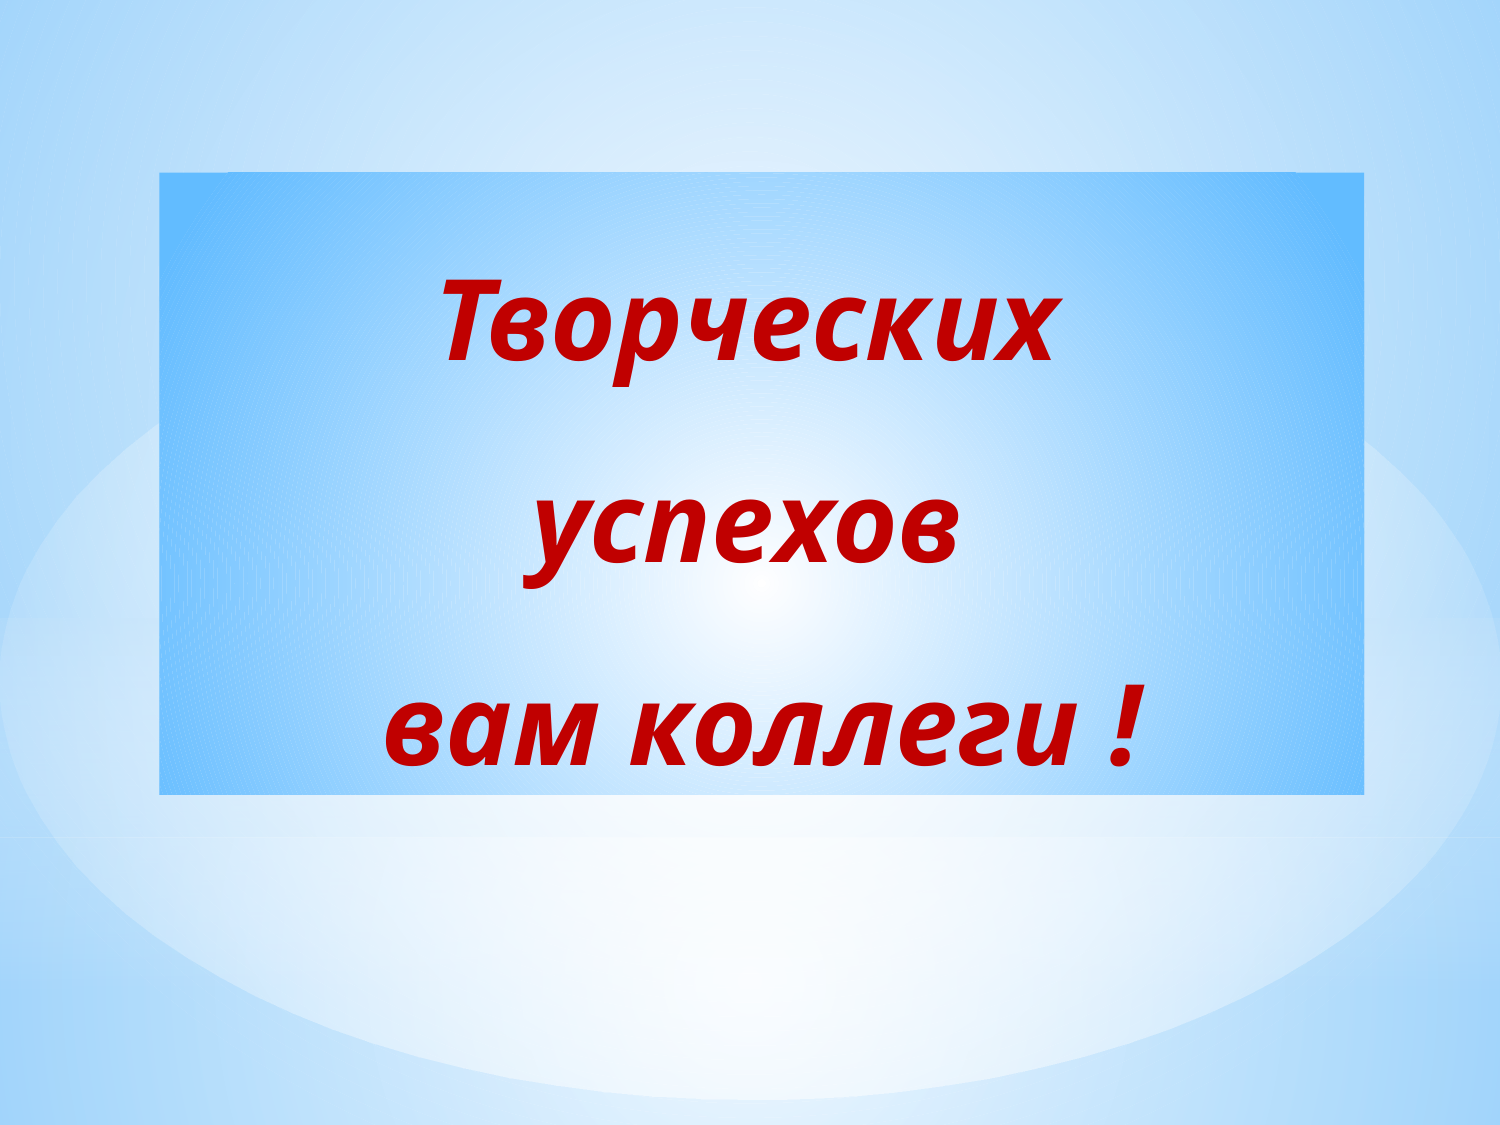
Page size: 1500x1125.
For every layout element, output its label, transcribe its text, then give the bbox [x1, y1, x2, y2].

text_box Творческих успехов вам коллеги ! [159, 172, 1365, 795]
